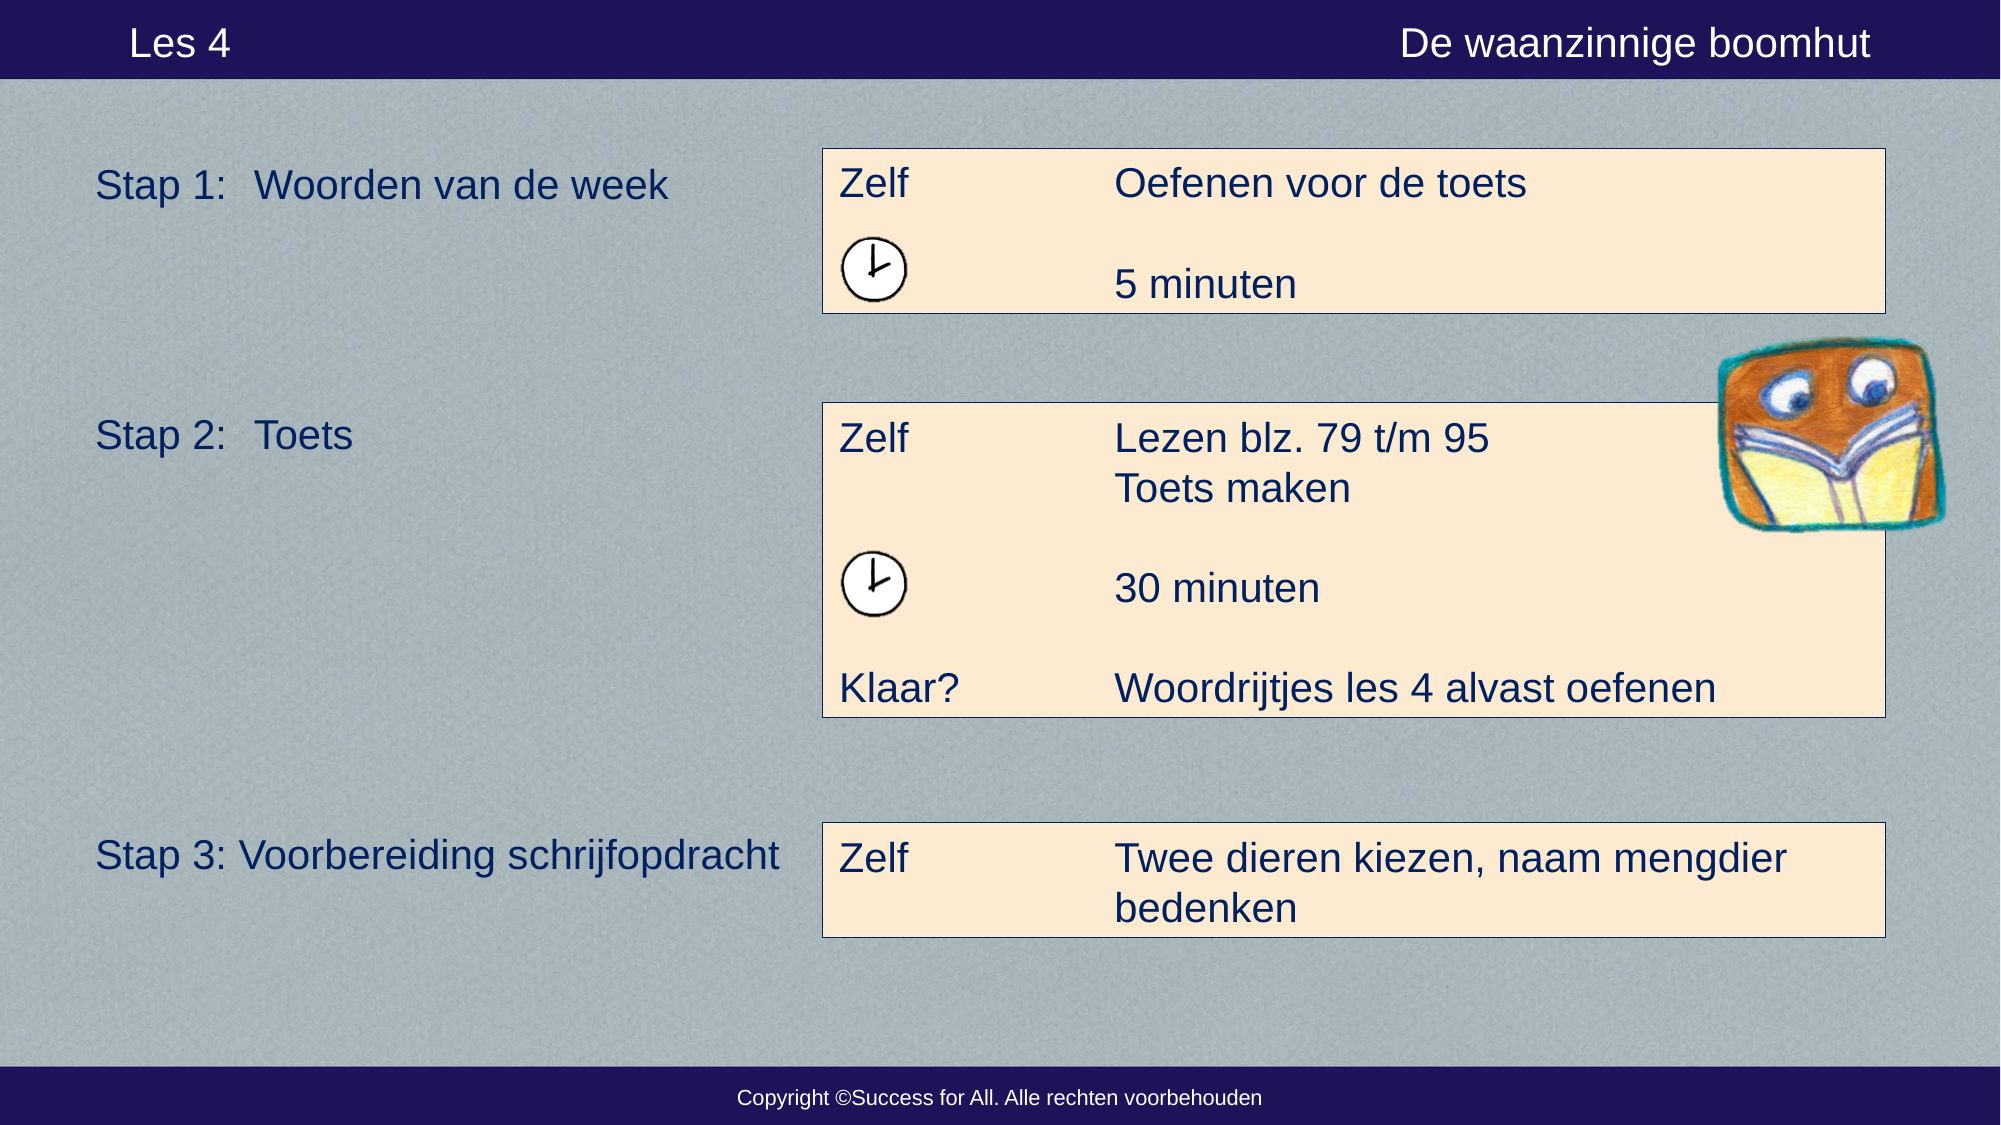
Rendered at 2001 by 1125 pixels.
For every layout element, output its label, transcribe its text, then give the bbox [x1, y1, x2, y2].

text_box Stap 3: Voorbereiding schrijfopdracht [80, 820, 1081, 886]
picture [0, 0, 2001, 1125]
text_box Les 4 [114, 8, 354, 73]
text_box De waanzinnige boomhut [999, 8, 1886, 73]
text_box Copyright ©Success for All. Alle rechten voorbehouden [0, 1076, 2000, 1125]
text_box Stap 1: Woorden van de week Stap 2: Toets [80, 150, 873, 766]
text_box Zelf Lezen blz. 79 t/m 95 Toets maken 30 minuten Klaar? Woordrijtjes les 4 alvast oefenen [822, 402, 1886, 718]
text_box Zelf Twee dieren kiezen, naam mengdier bedenken [822, 822, 1886, 938]
text_box Zelf Oefenen voor de toets 5 minuten [822, 148, 1886, 314]
